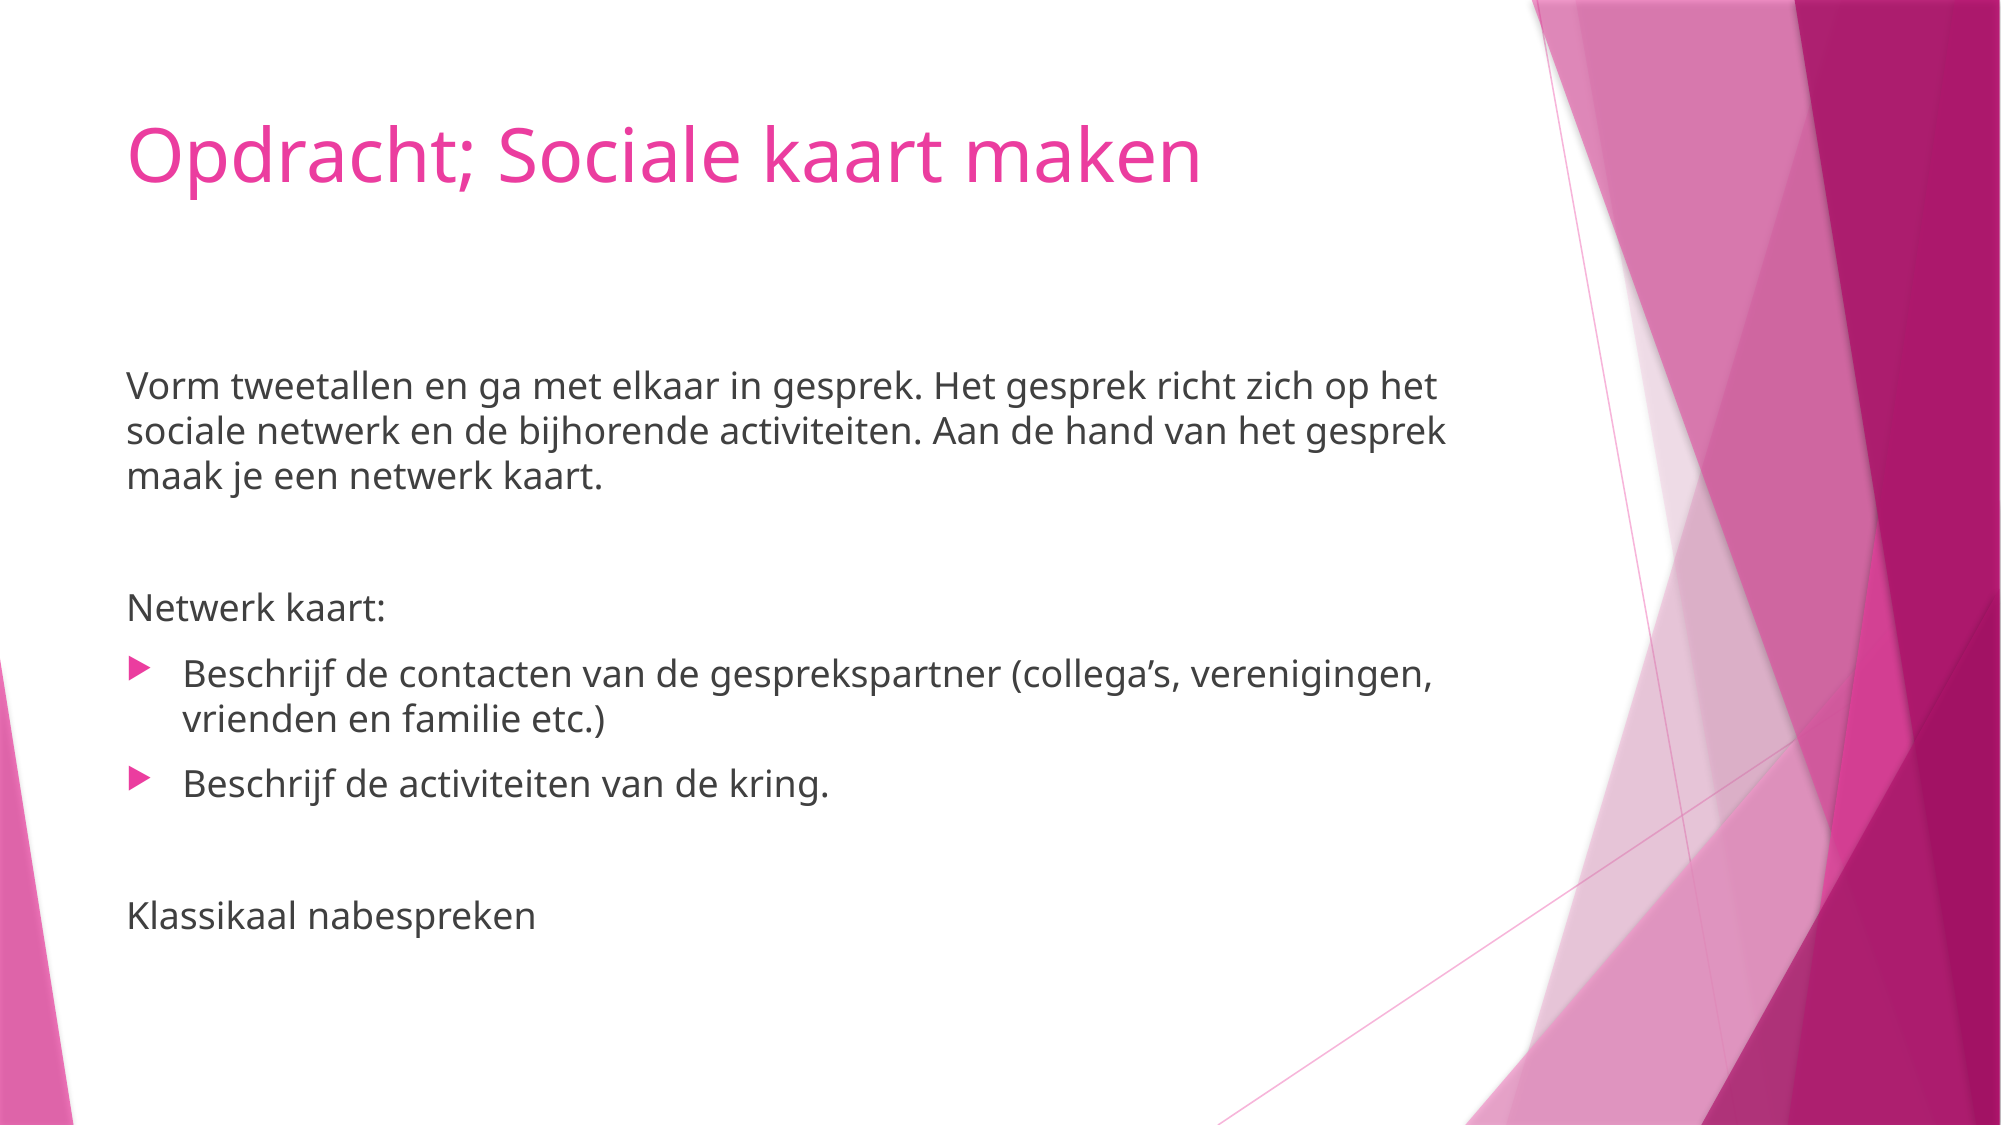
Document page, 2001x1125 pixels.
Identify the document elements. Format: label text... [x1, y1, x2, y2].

title Opdracht; Sociale kaart maken [111, 99, 1522, 317]
list Vorm tweetallen en ga met elkaar in gesprek. Het gesprek richt zich op het sociale netwerk en de bijhorende activiteiten. Aan de hand van het gesprek maak je een netwerk kaart. Netwerk kaart: Beschrijf de contacten van de gesprekspartner (collega’s, verenigingen, vrienden en familie etc.) Beschrijf de activiteiten van de kring. Klassikaal nabespreken [111, 354, 1522, 992]
